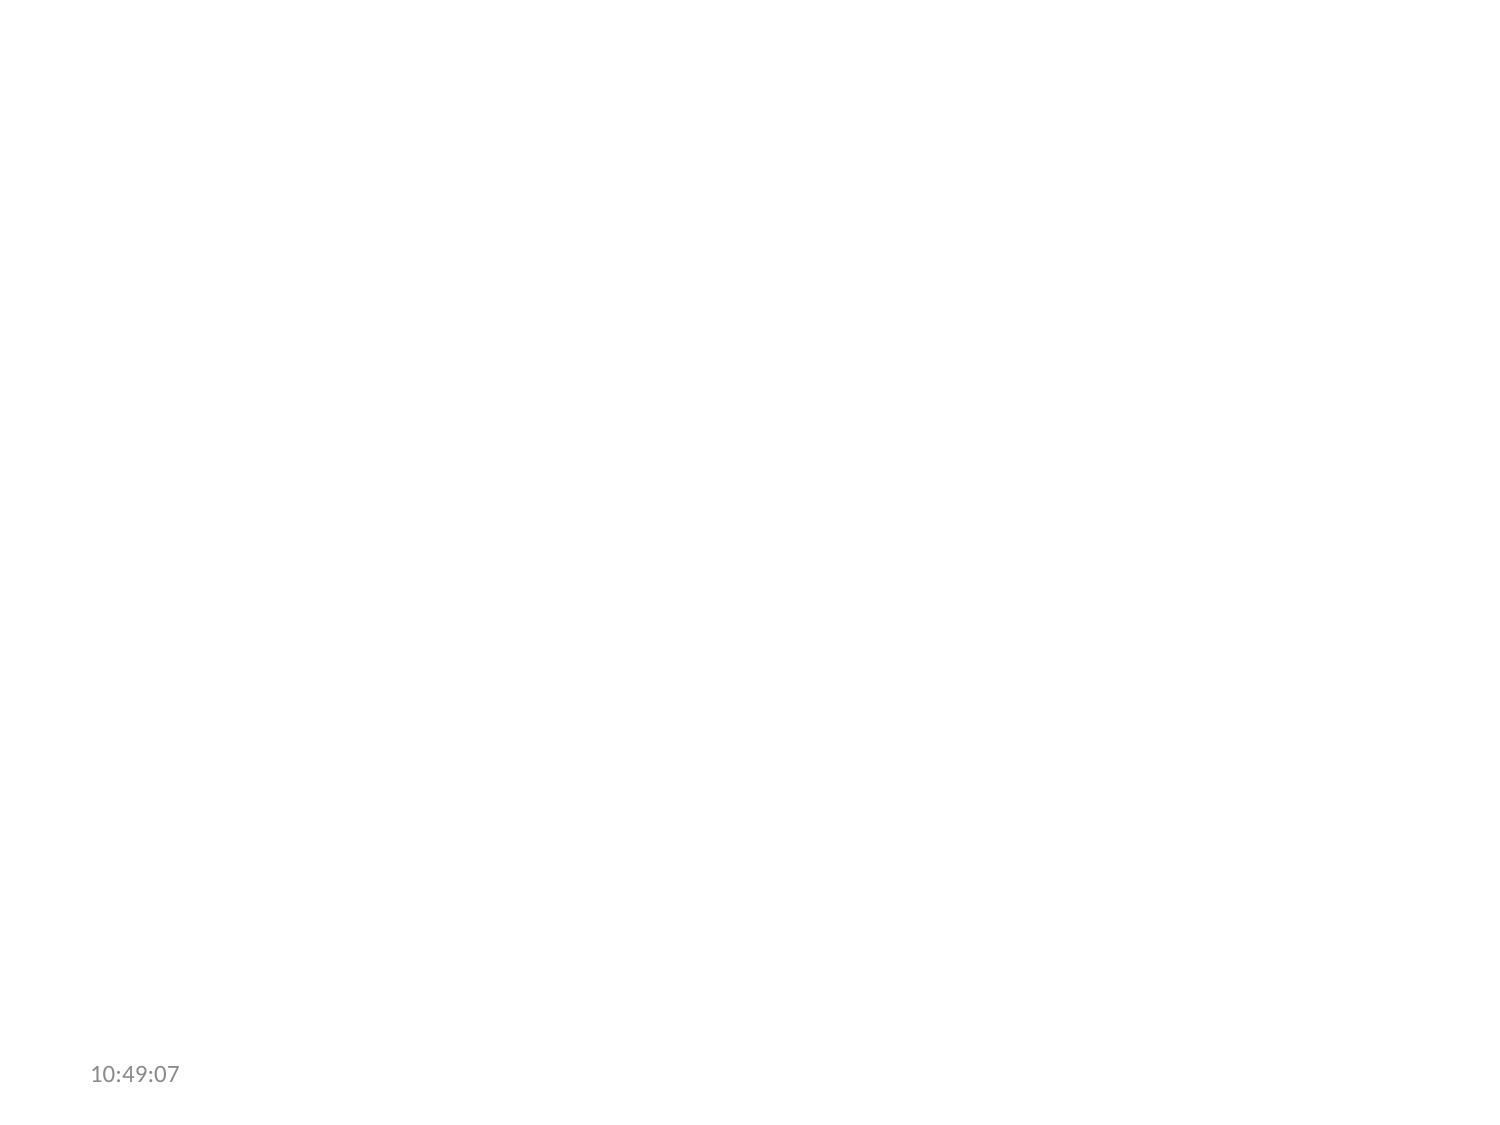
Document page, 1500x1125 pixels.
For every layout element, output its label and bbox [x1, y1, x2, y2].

slide_number [75, 1042, 425, 1103]
